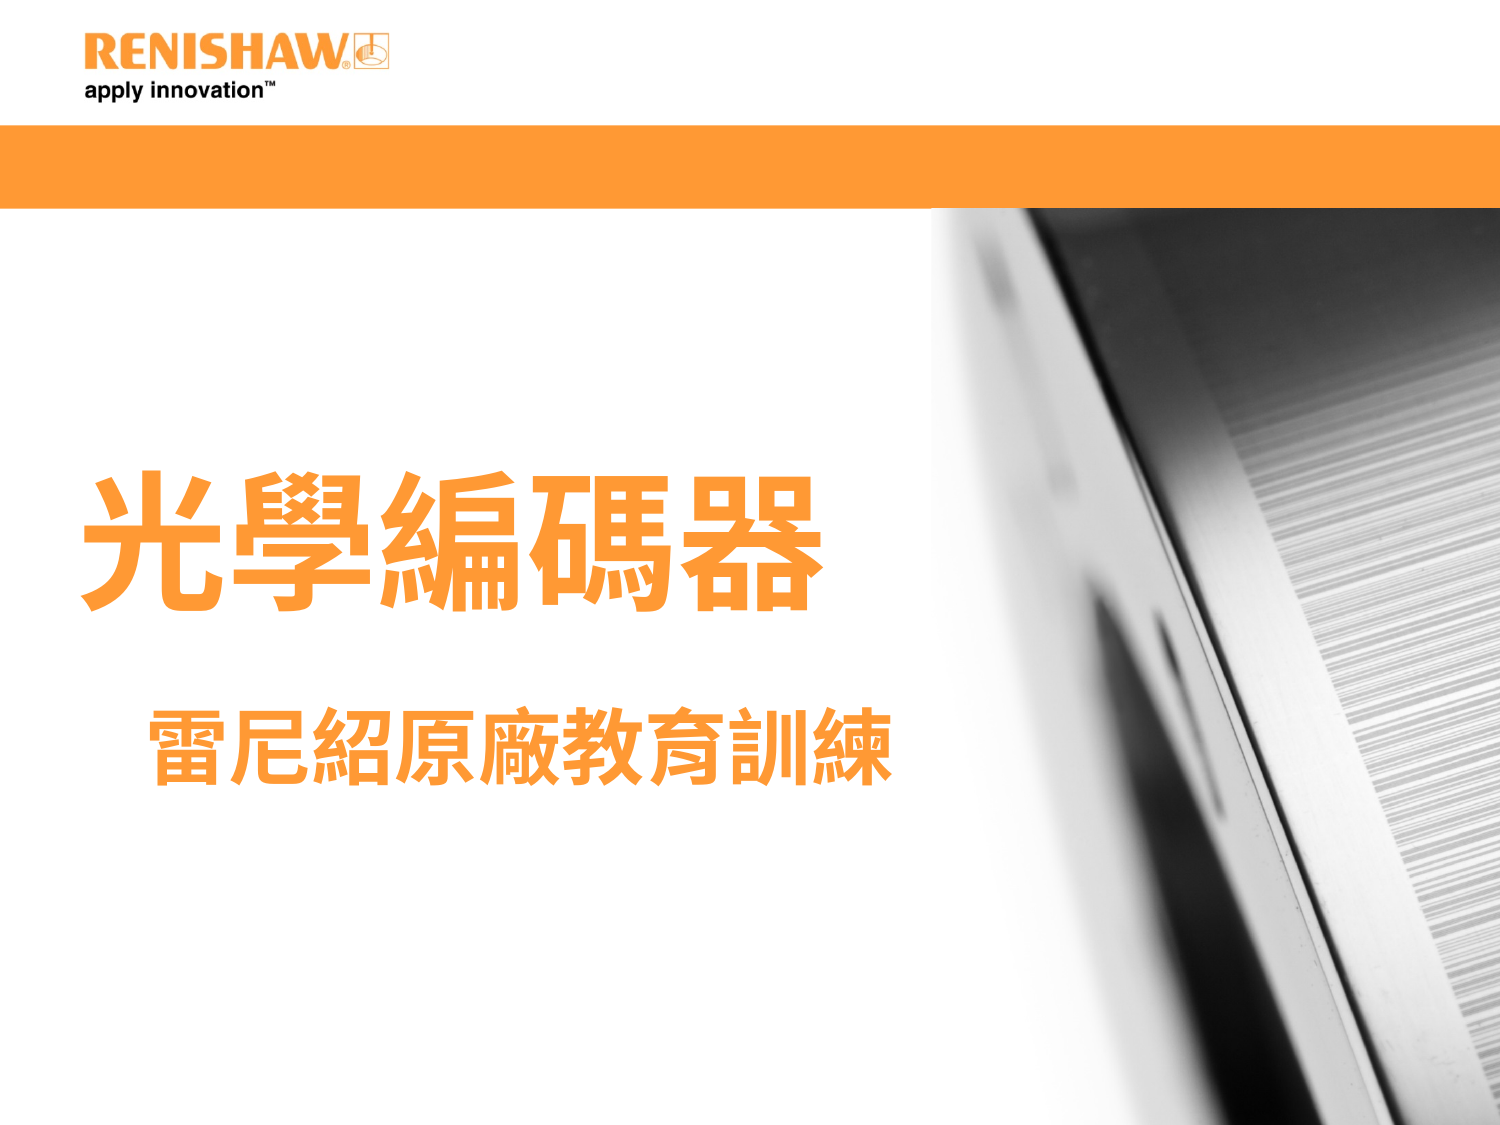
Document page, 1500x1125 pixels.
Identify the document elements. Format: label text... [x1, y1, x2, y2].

picture [83, 30, 390, 104]
title 光學編碼器 雷尼紹原廠教育訓練 [62, 441, 925, 816]
picture [930, 207, 1500, 1125]
